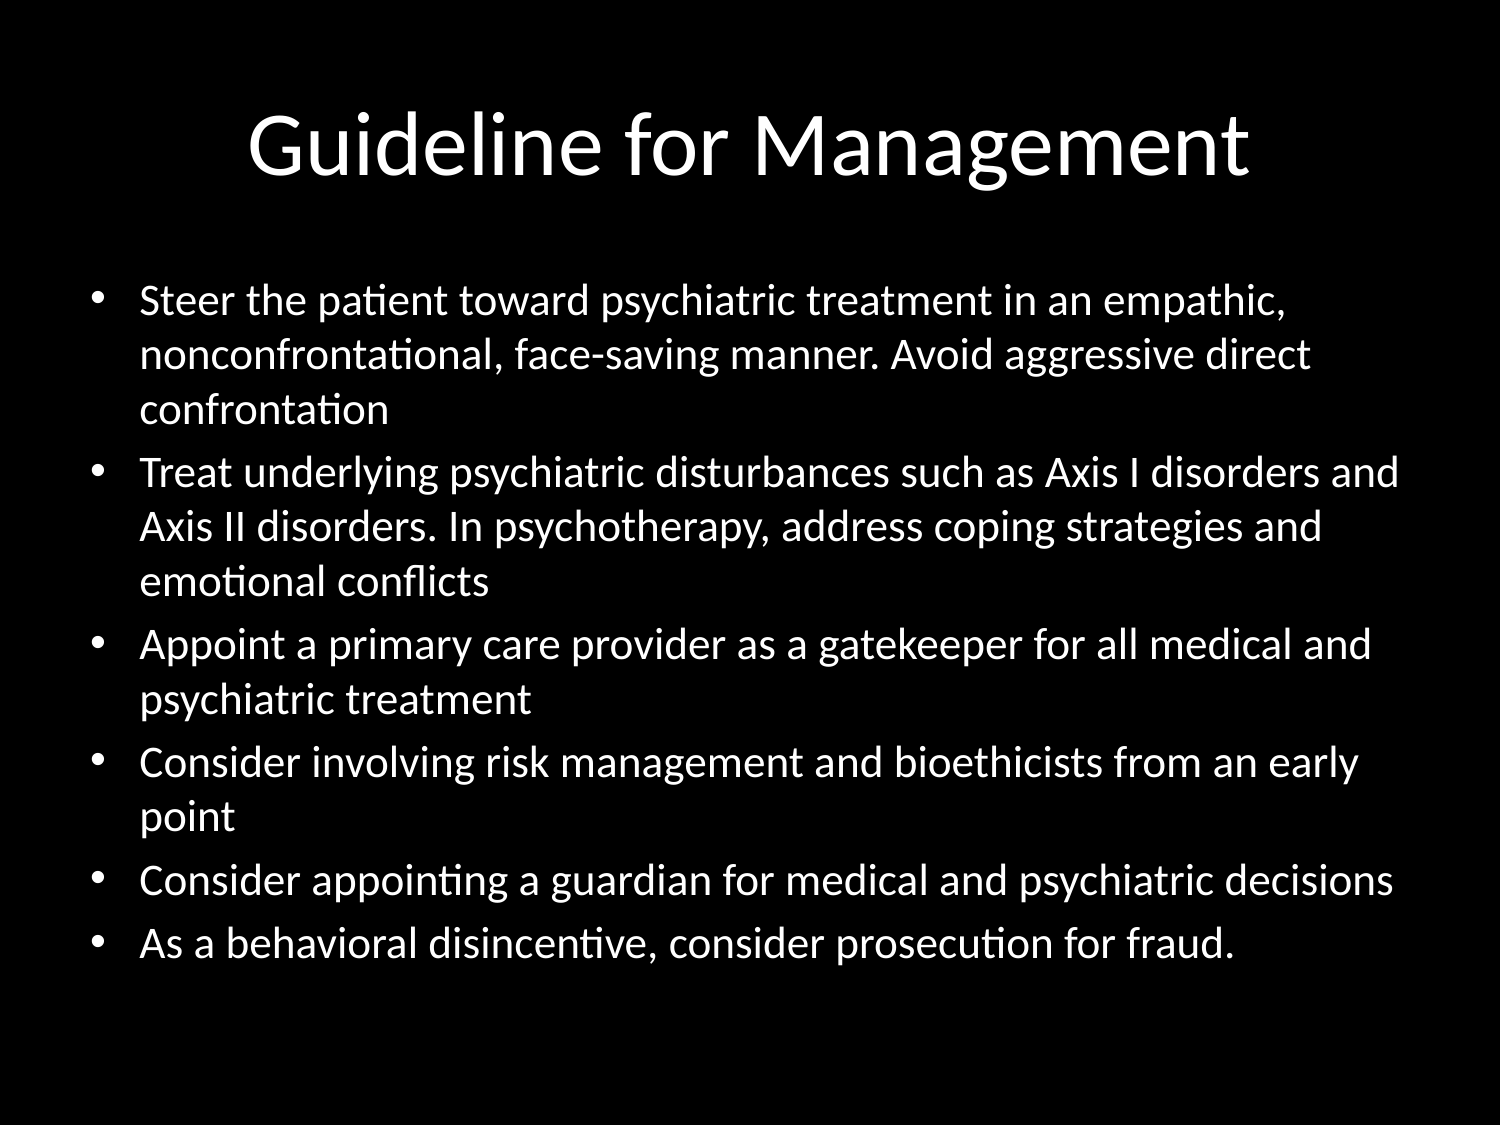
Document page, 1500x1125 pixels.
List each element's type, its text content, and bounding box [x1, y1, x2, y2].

list Steer the patient toward psychiatric treatment in an empathic, nonconfrontational, face-saving manner. Avoid aggressive direct confrontation Treat underlying psychiatric disturbances such as Axis I disorders and Axis II disorders. In psychotherapy, address coping strategies and emotional conflicts Appoint a primary care provider as a gatekeeper for all medical and psychiatric treatment Consider involving risk management and bioethicists from an early point Consider appointing a guardian for medical and psychiatric decisions As a behavioral disincentive, consider prosecution for fraud. [75, 262, 1425, 1005]
title Guideline for Management [75, 45, 1425, 233]
